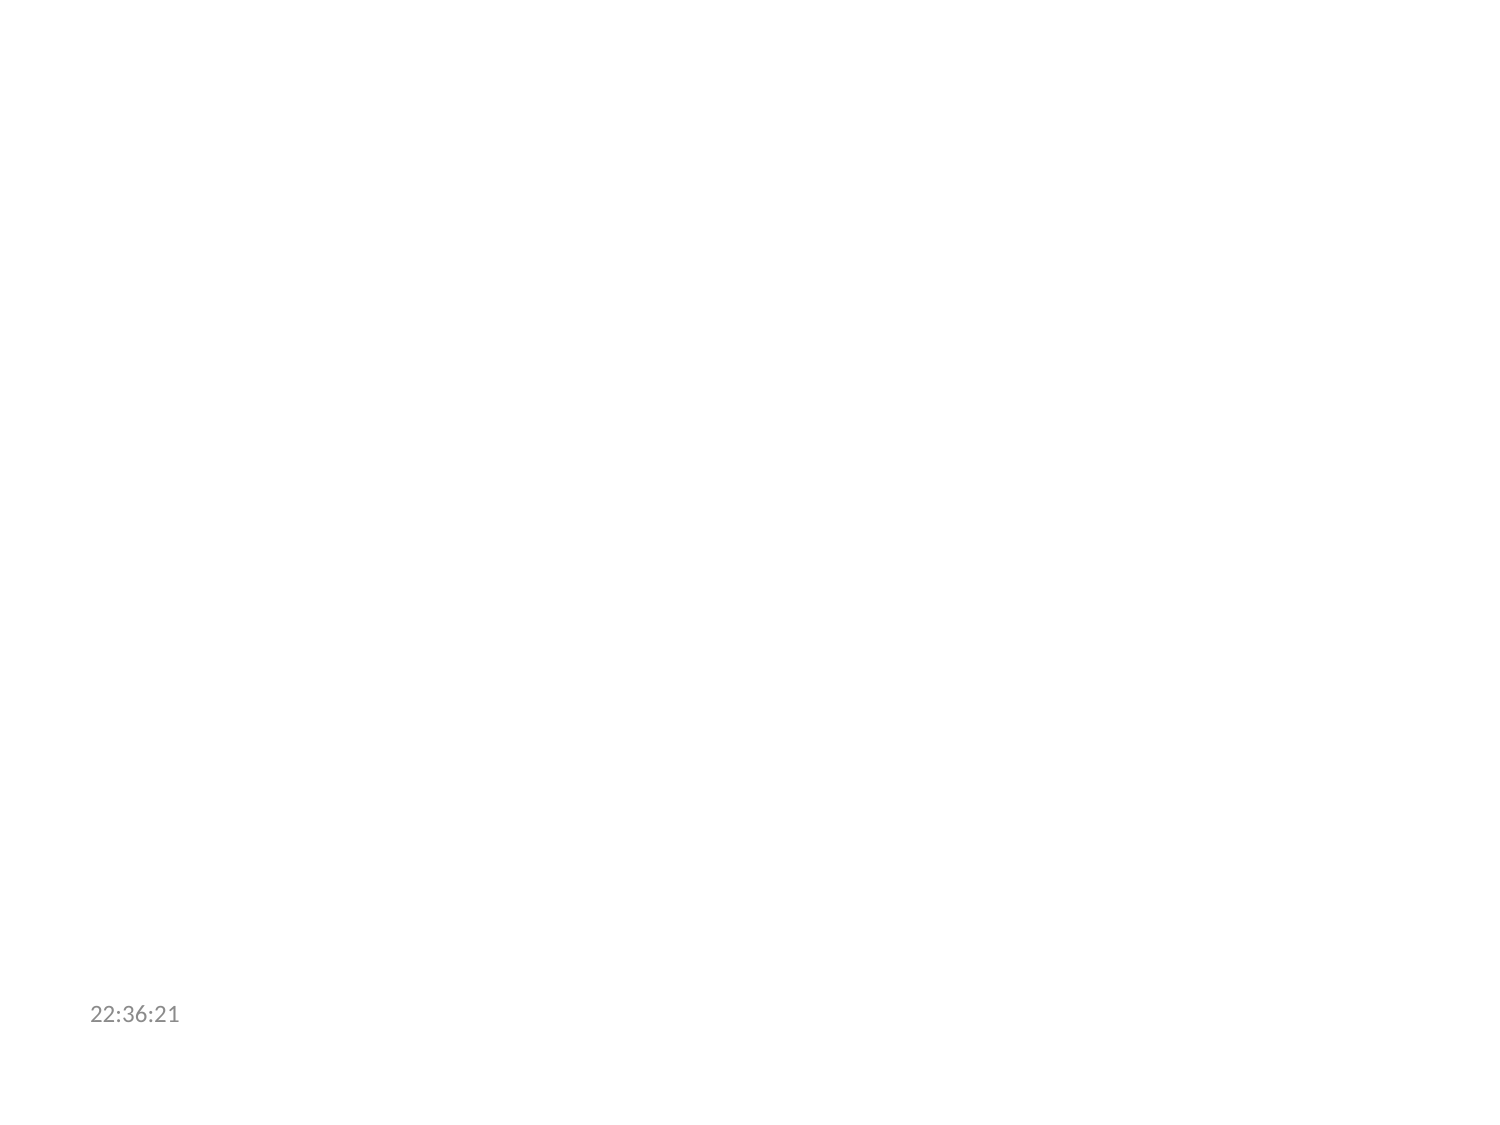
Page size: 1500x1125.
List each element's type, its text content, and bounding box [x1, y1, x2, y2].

text_box 15:35:09 [75, 982, 425, 1043]
